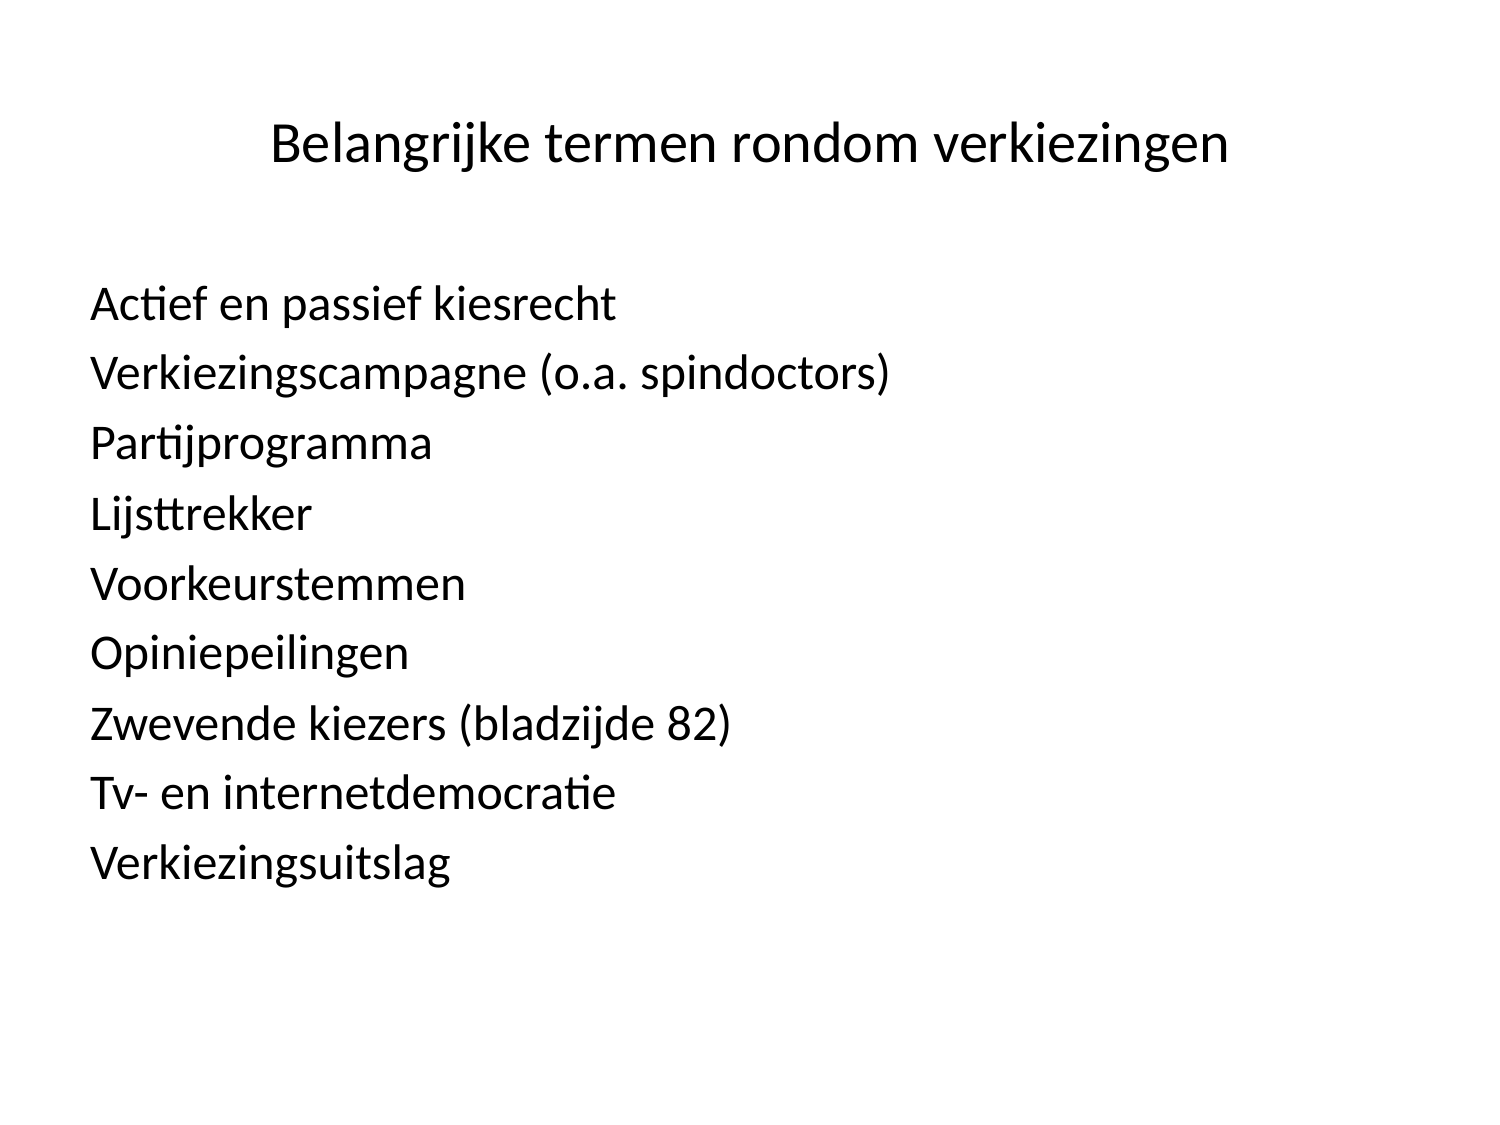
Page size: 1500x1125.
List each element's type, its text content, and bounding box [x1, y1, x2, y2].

list Actief en passief kiesrecht Verkiezingscampagne (o.a. spindoctors) Partijprogramma Lijsttrekker Voorkeurstemmen Opiniepeilingen Zwevende kiezers (bladzijde 82) Tv- en internetdemocratie Verkiezingsuitslag [75, 262, 1425, 1005]
title Belangrijke termen rondom verkiezingen [75, 45, 1425, 233]
